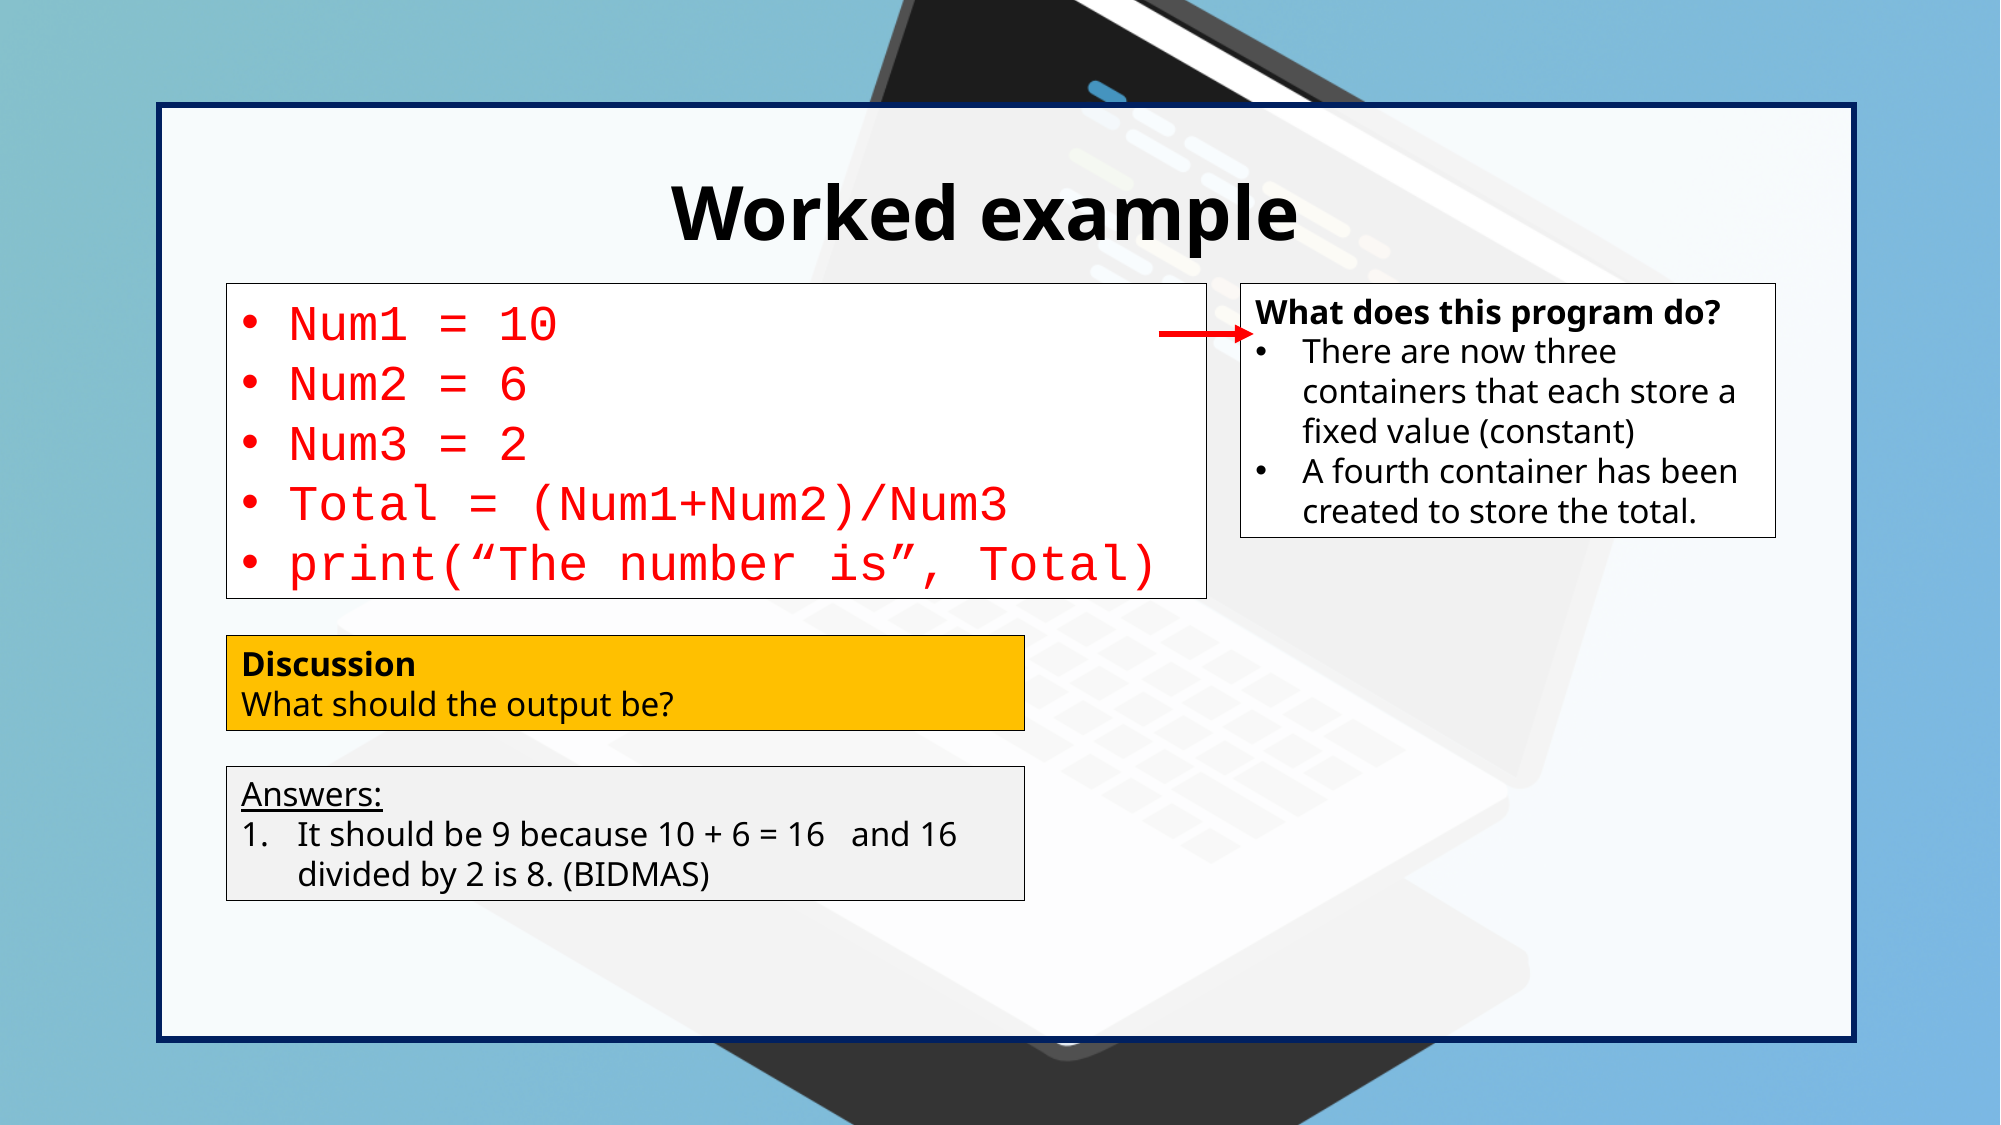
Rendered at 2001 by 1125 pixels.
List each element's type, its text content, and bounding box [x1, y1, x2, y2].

text_box Answers: It should be 9 because 10 + 6 = 16 and 16 divided by 2 is 8. (BIDMAS) [226, 766, 1025, 901]
text_box What does this program do? There are now three containers that each store a fixed value (constant) A fourth container has been created to store the total. [1240, 283, 1776, 538]
text_box Discussion What should the output be? [226, 635, 1025, 731]
picture [0, 0, 2000, 1125]
text_box Num1 = 10 Num2 = 6 Num3 = 2 Total = (Num1+Num2)/Num3 print(“The number is”, Total) [226, 283, 1207, 599]
text_box [158, 104, 1855, 1041]
text_box Worked example [195, 158, 1776, 264]
